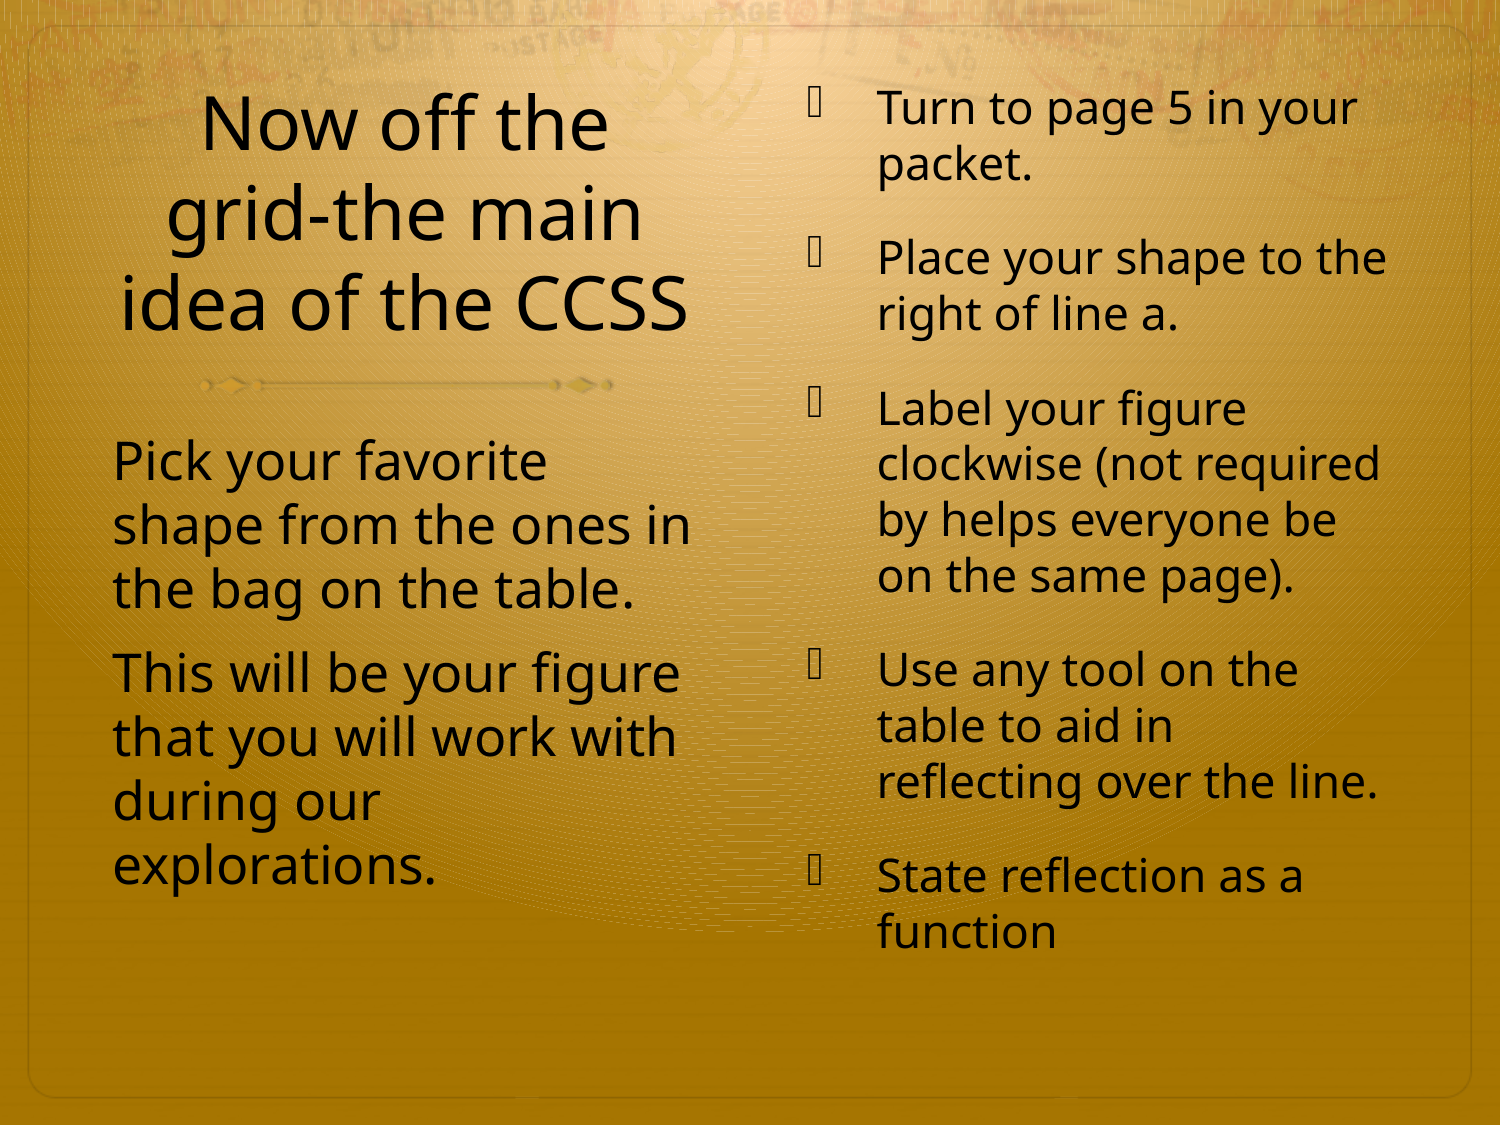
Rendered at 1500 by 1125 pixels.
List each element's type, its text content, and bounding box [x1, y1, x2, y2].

picture [0, 0, 1500, 1125]
list Pick your favorite shape from the ones in the bag on the table. This will be your figure that you will work with during our explorations. [97, 419, 713, 936]
title Now off the grid-the main idea of the CCSS [97, 72, 713, 353]
list Turn to page 5 in your packet. Place your shape to the right of line a. Label your figure clockwise (not required by helps everyone be on the same page). Use any tool on the table to aid in reflecting over the line. State reflection as a function [791, 70, 1407, 991]
